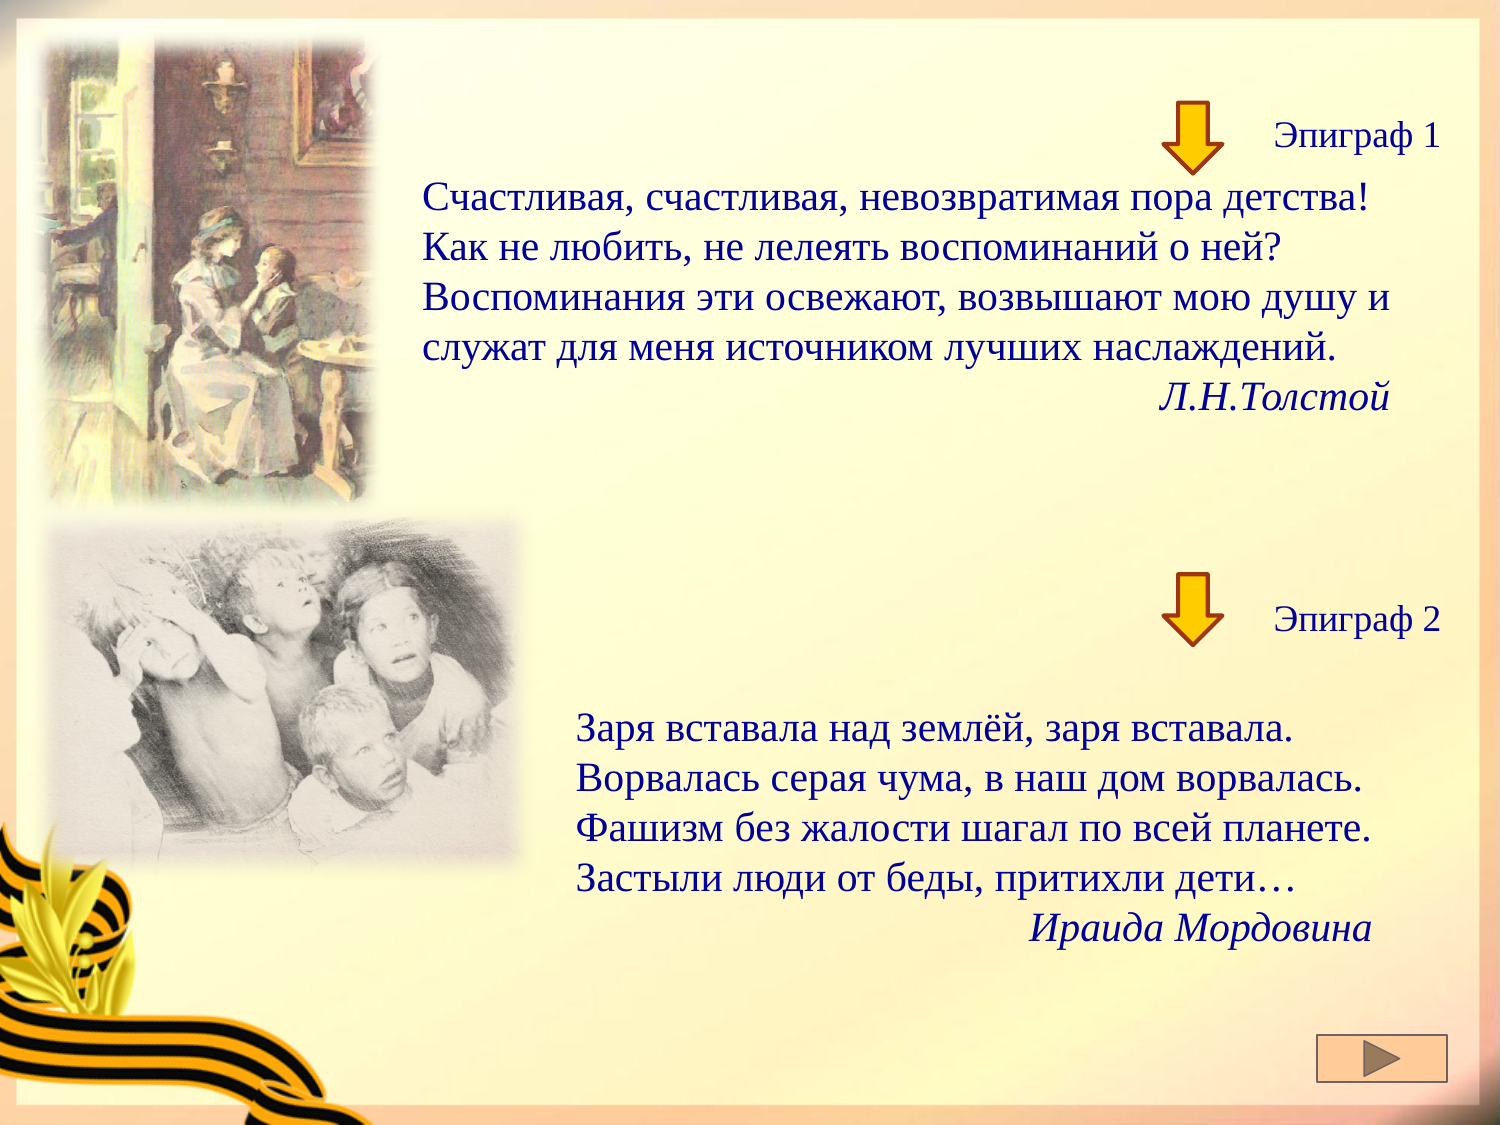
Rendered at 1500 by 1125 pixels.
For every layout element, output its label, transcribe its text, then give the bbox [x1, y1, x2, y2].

text_box Эпиграф 1 [1258, 102, 1457, 163]
text_box [1315, 1033, 1449, 1084]
text_box [1161, 100, 1225, 176]
text_box [1161, 572, 1225, 648]
text_box Эпиграф 2 [1258, 586, 1457, 646]
text_box Счастливая, счастливая, невозвратимая пора детства! Как не любить, не лелеять воспоминаний о ней? Воспоминания эти освежают, возвышают мою душу и служат для меня источником лучших наслаждений. Л.Н.Толстой [407, 161, 1406, 477]
text_box Заря вставала над землёй, заря вставала. Ворвалась серая чума, в наш дом ворвалась. Фашизм без жалости шагал по всей планете. Застыли люди от беды, притихли дети… Ираида Мордовина [560, 692, 1388, 958]
picture [0, 0, 1500, 1125]
